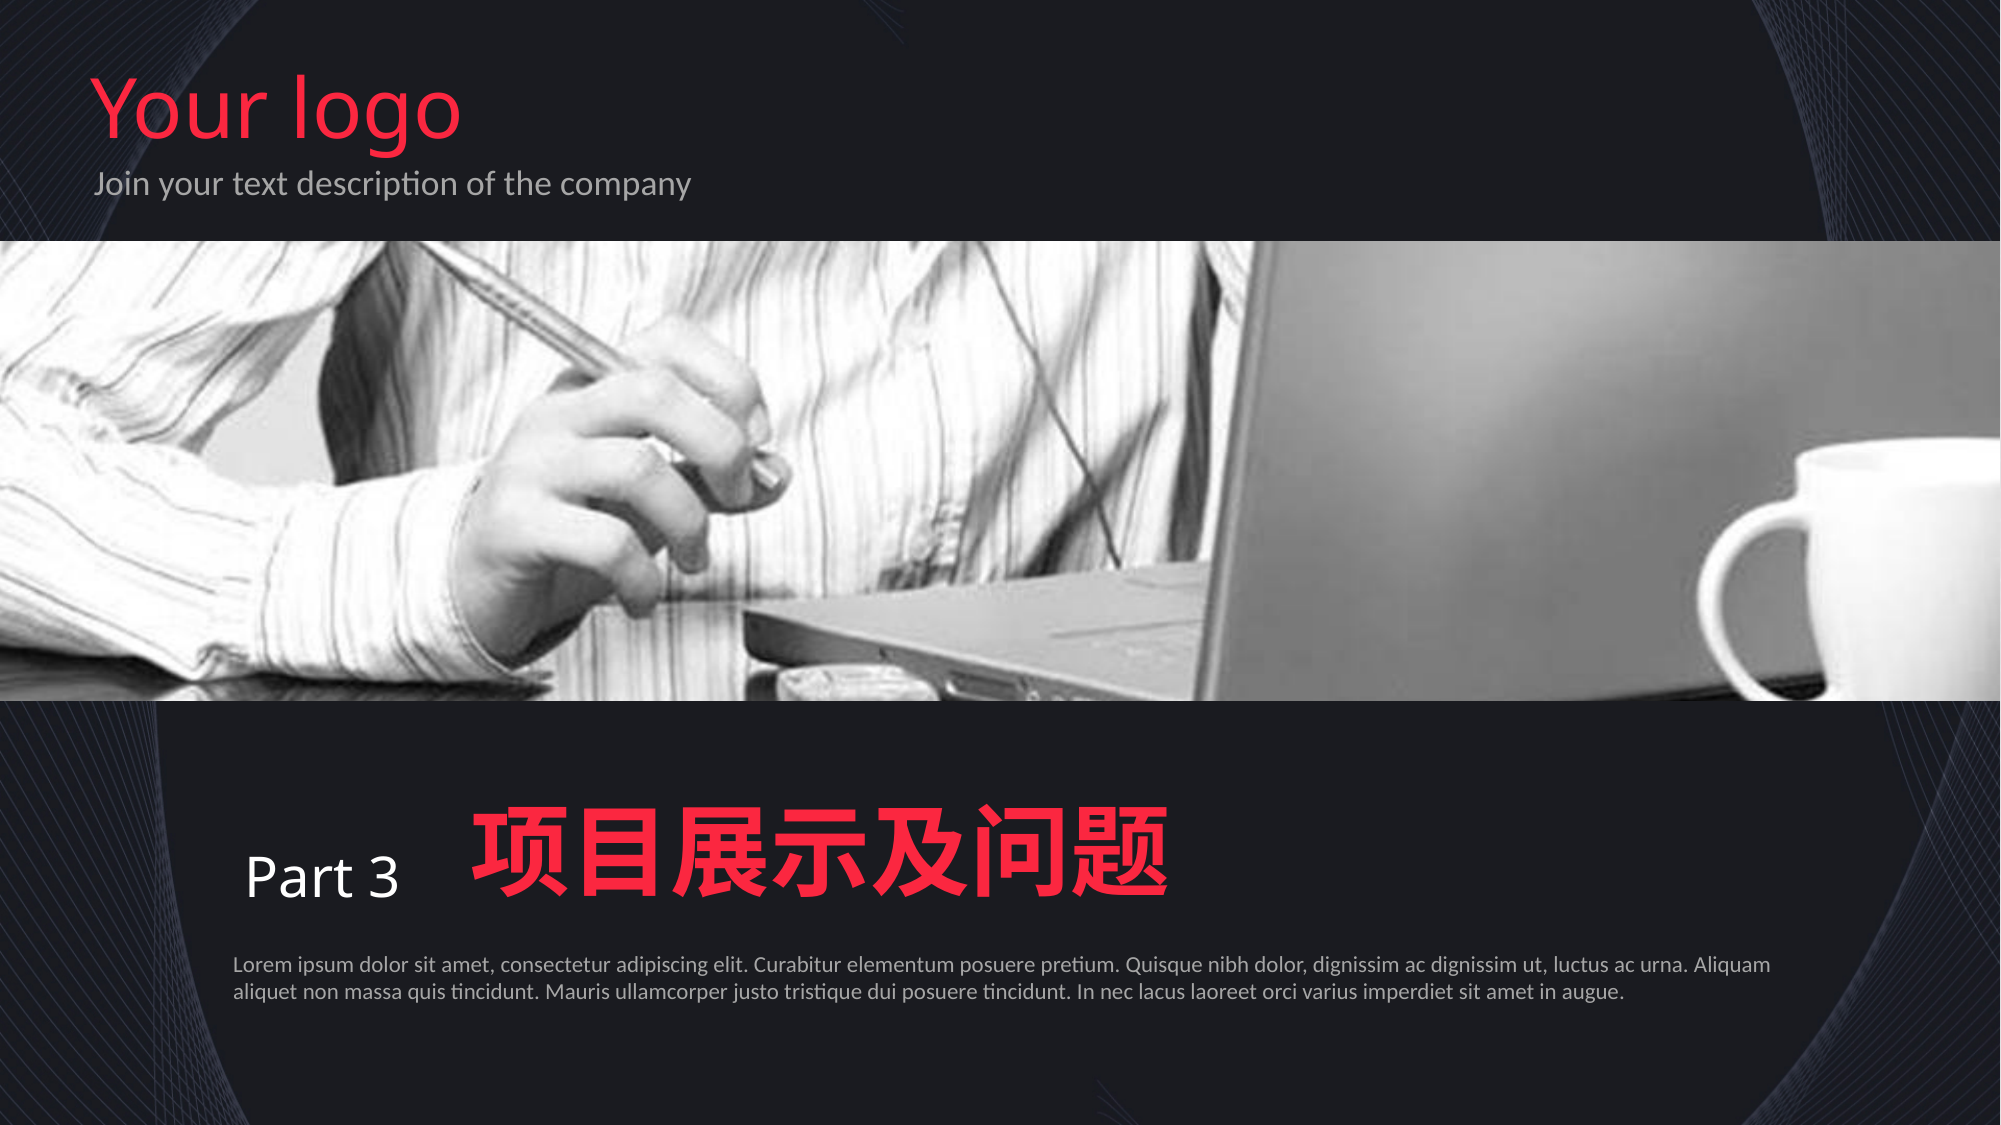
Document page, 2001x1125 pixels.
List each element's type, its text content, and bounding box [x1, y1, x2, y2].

text_box Your logo [74, 11, 1875, 200]
text_box Part 3 [229, 833, 427, 916]
picture [0, 0, 2001, 1125]
text_box Lorem ipsum dolor sit amet, consectetur adipiscing elit. Curabitur elementum posuere pretium. Quisque nibh dolor, dignissim ac dignissim ut, luctus ac urna. Aliquam aliquet non massa quis tincidunt. Mauris ullamcorper justo tristique dui posuere tincidunt. In nec lacus laoreet orci varius imperdiet sit amet in augue. [218, 941, 1825, 1076]
text_box 项目展示及问题 [455, 780, 1428, 916]
text_box [0, 239, 2000, 703]
text_box Join your text description of the company [78, 141, 1879, 221]
